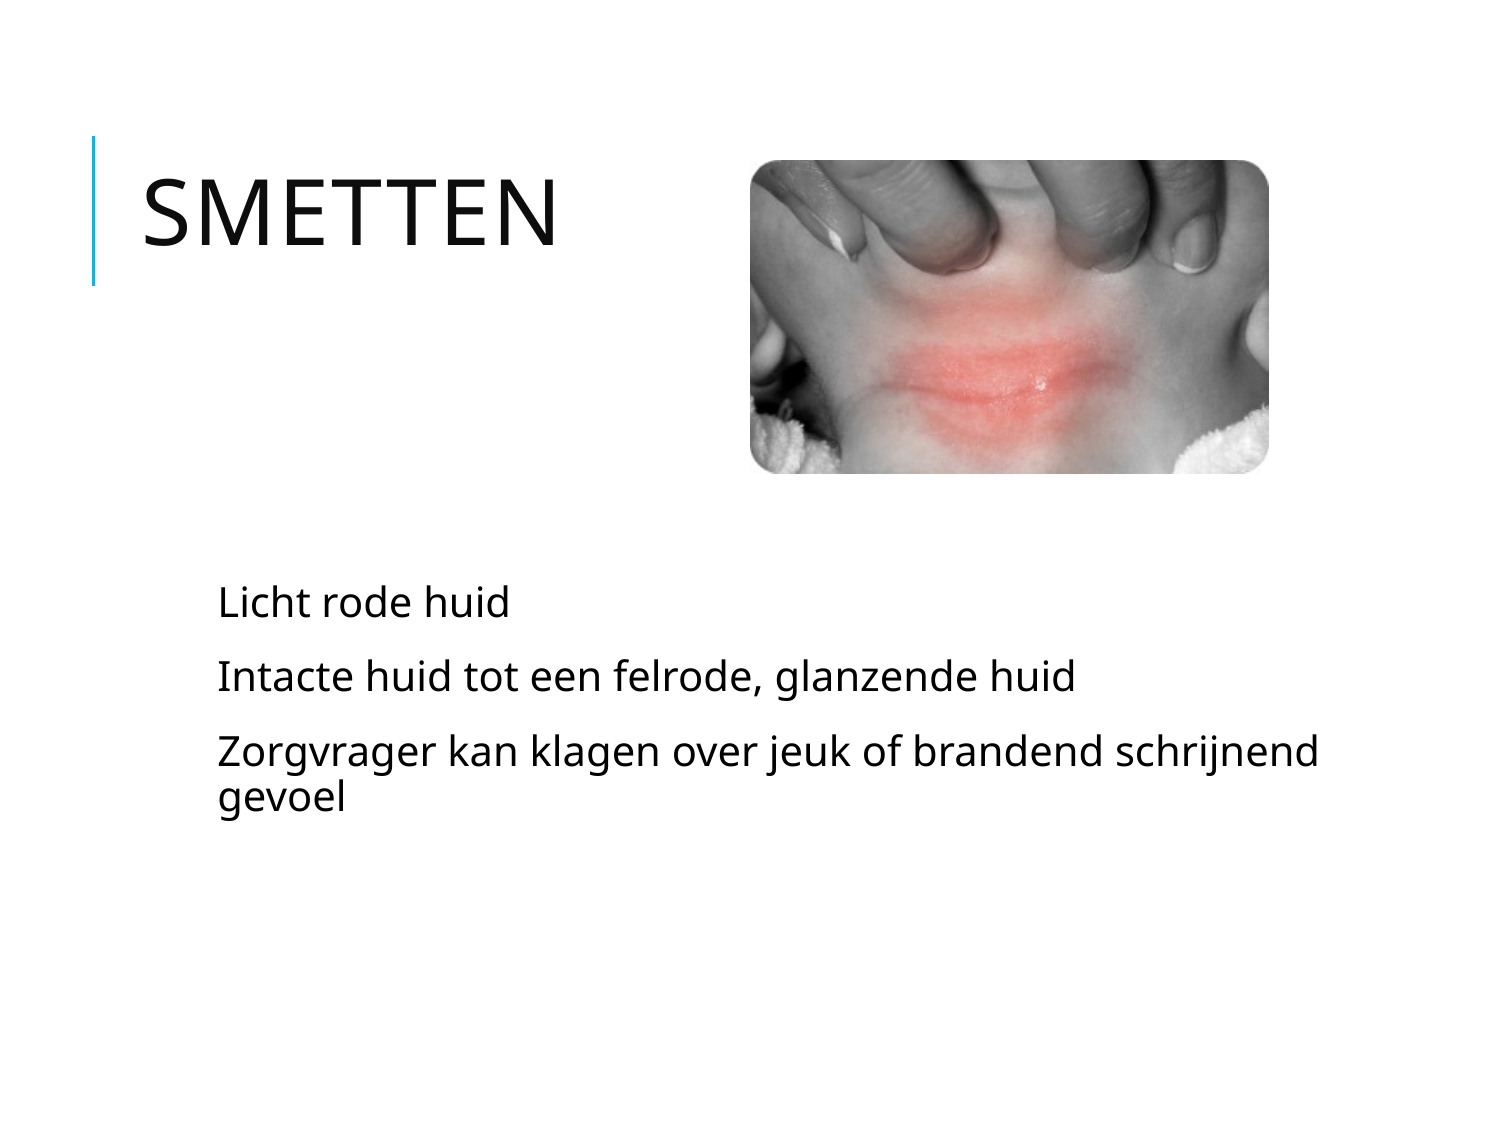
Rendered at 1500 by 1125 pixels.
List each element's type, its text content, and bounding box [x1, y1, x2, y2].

title smetten [126, 96, 1322, 342]
list Licht rode huid Intacte huid tot een felrode, glanzende huid Zorgvrager kan klagen over jeuk of brandend schrijnend gevoel [194, 574, 1376, 852]
picture [749, 160, 1269, 474]
